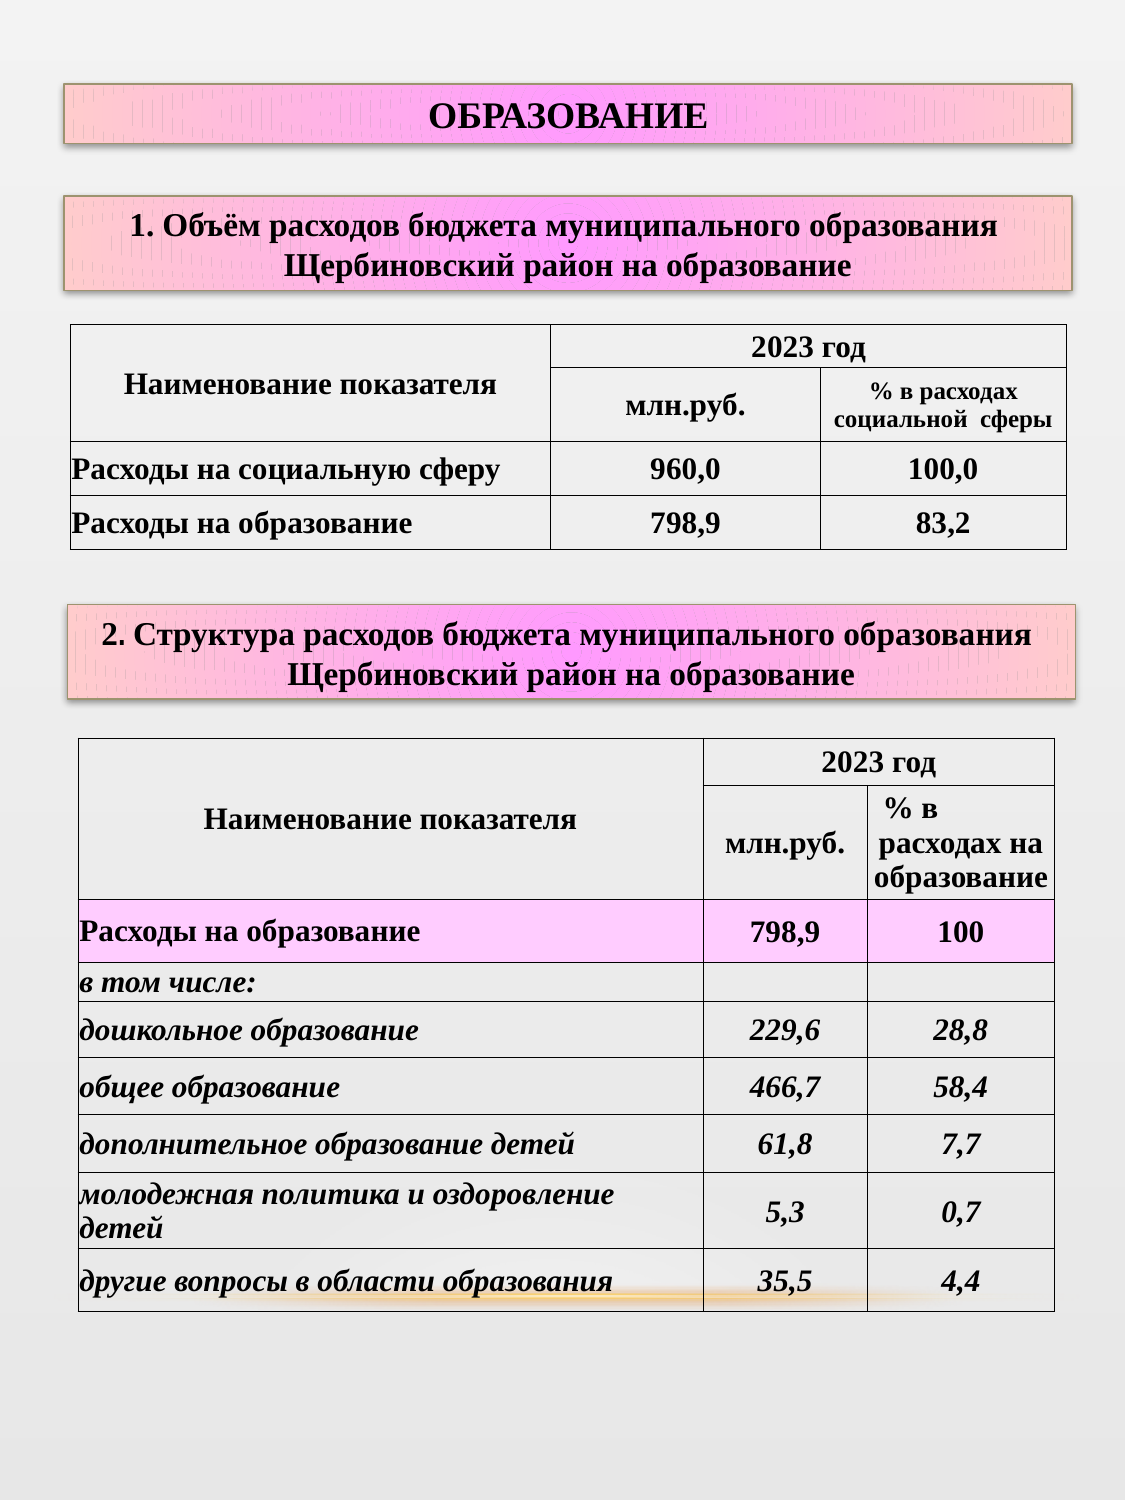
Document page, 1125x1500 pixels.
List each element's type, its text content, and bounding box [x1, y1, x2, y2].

table_cell млн.руб. [551, 368, 820, 441]
picture [0, 0, 1125, 1500]
table_cell дошкольное образование [79, 1002, 703, 1057]
table_header Наименование показателя [71, 325, 550, 441]
table_cell [704, 963, 867, 1001]
table_cell % в расходах социальной сферы [821, 368, 1066, 441]
table_header Наименование показателя [79, 739, 703, 899]
table_cell 100 [868, 900, 1054, 962]
table_cell 466,7 [704, 1058, 867, 1114]
table_cell млн.руб. [704, 786, 867, 899]
table_cell молодежная политика и оздоровление детей [79, 1173, 703, 1248]
table_cell Расходы на образование [71, 496, 550, 549]
table_cell общее образование [79, 1058, 703, 1114]
table_cell 35,5 [704, 1249, 867, 1311]
text_box 1. Объём расходов бюджета муниципального образования Щербиновский район на образование [63, 195, 1073, 291]
table_cell 28,8 [868, 1002, 1054, 1057]
table_cell [868, 963, 1054, 1001]
table_cell 5,3 [704, 1173, 867, 1248]
table_cell 798,9 [551, 496, 820, 549]
text_box 2. Структура расходов бюджета муниципального образования Щербиновский район на образование [67, 604, 1076, 700]
table_header 2023 год [551, 325, 1066, 367]
table_cell 61,8 [704, 1115, 867, 1172]
table_cell 100,0 [821, 442, 1066, 495]
table_cell 229,6 [704, 1002, 867, 1057]
table_cell Расходы на образование [79, 900, 703, 962]
table_cell 7,7 [868, 1115, 1054, 1172]
text_box ОБРАЗОВАНИЕ [63, 83, 1073, 144]
table_cell другие вопросы в области образования [79, 1249, 703, 1311]
table_cell 4,4 [868, 1249, 1054, 1311]
table_cell 58,4 [868, 1058, 1054, 1114]
table_cell 0,7 [868, 1173, 1054, 1248]
table_cell Расходы на социальную сферу [71, 442, 550, 495]
table_header 2023 год [704, 739, 1054, 785]
table_cell в том числе: [79, 963, 703, 1001]
table_cell 83,2 [821, 496, 1066, 549]
table_cell % в расходах на образование [868, 786, 1054, 899]
table_cell дополнительное образование детей [79, 1115, 703, 1172]
table_cell 960,0 [551, 442, 820, 495]
table_cell 798,9 [704, 900, 867, 962]
